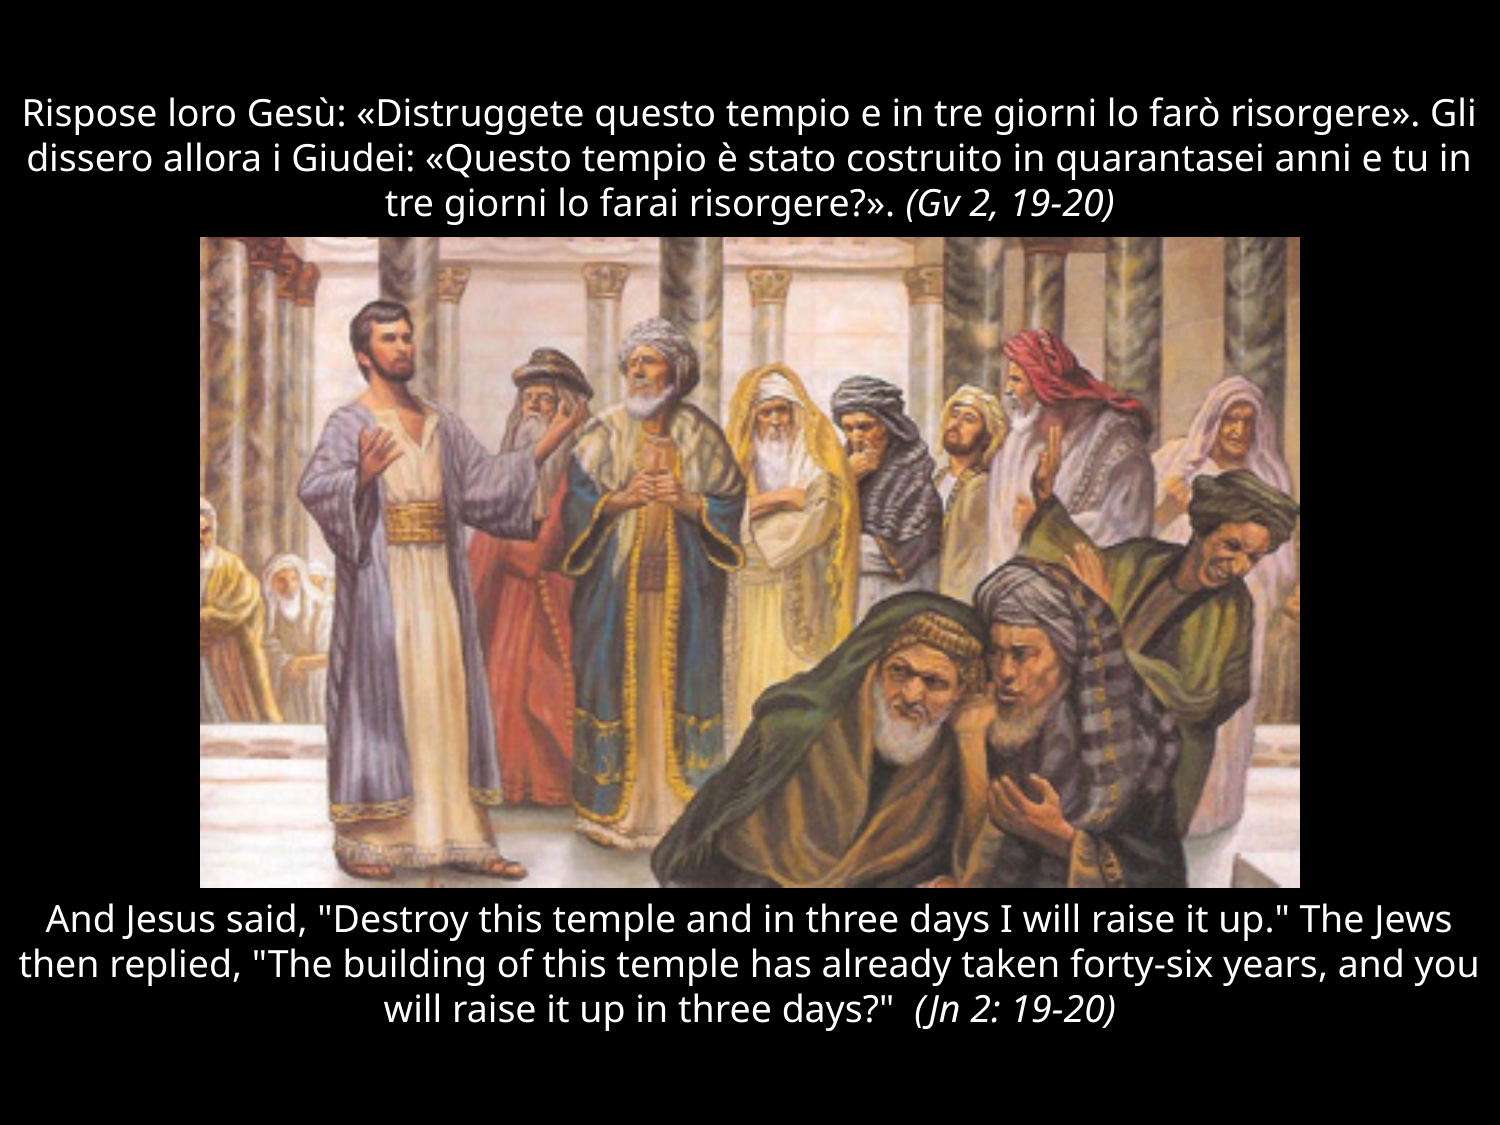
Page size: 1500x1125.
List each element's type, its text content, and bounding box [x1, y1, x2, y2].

text_box And Jesus said, "Destroy this temple and in three days I will raise it up." The Jews then replied, "The building of this temple has already taken forty-six years, and you will raise it up in three days?" (Jn 2: 19-20) [0, 887, 1500, 1038]
picture [199, 237, 1301, 888]
title Rispose loro Gesù: «Distruggete questo tempio e in tre giorni lo farò risorgere». Gli dissero allora i Giudei: «Questo tempio è stato costruito in quarantasei anni e tu in tre giorni lo farai risorgere?». (Gv 2, 19-20) [0, 62, 1500, 250]
